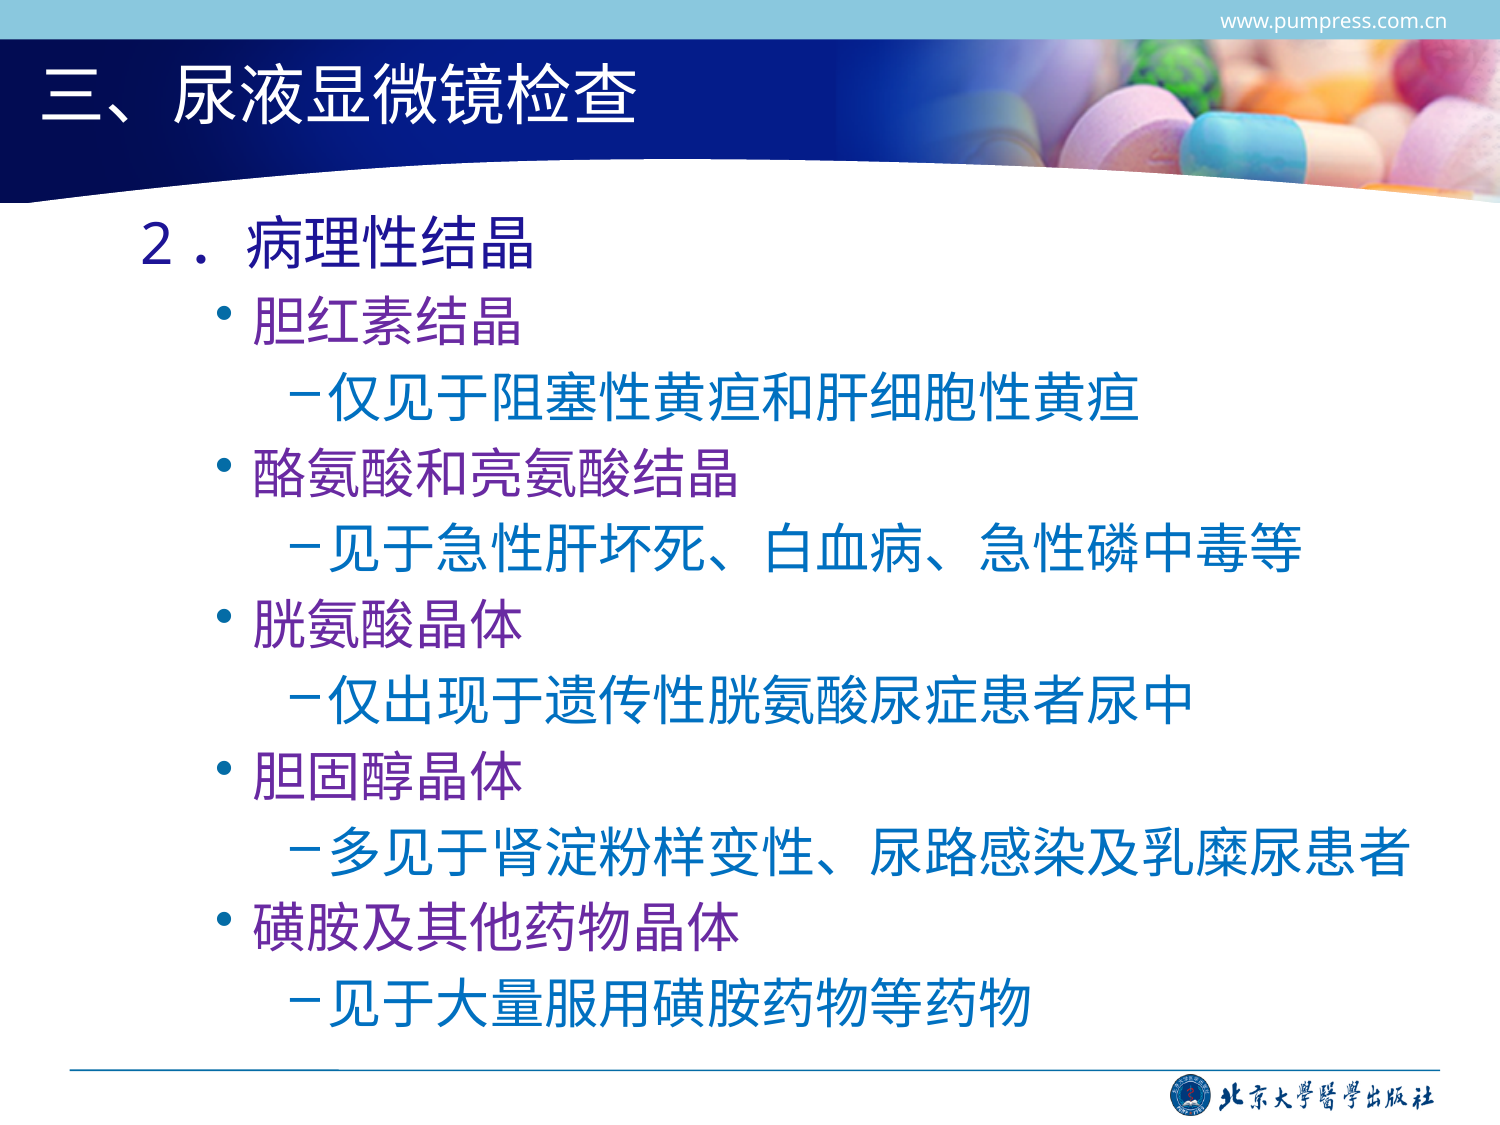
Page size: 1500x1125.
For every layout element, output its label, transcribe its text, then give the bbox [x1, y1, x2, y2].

picture [0, 40, 1500, 203]
list 2．病理性结晶 胆红素结晶 仅见于阻塞性黄疸和肝细胞性黄疸 酪氨酸和亮氨酸结晶 见于急性肝坏死、白血病、急性磷中毒等 胱氨酸晶体 仅出现于遗传性胱氨酸尿症患者尿中 胆固醇晶体 多见于肾淀粉样变性、尿路感染及乳糜尿患者 磺胺及其他药物晶体 见于大量服用磺胺药物等药物 [49, 198, 1463, 1026]
slide_number www.pumpress.com.cn [1024, 0, 1463, 38]
title 三、尿液显微镜检查 [23, 46, 1349, 140]
picture [1170, 1074, 1436, 1118]
